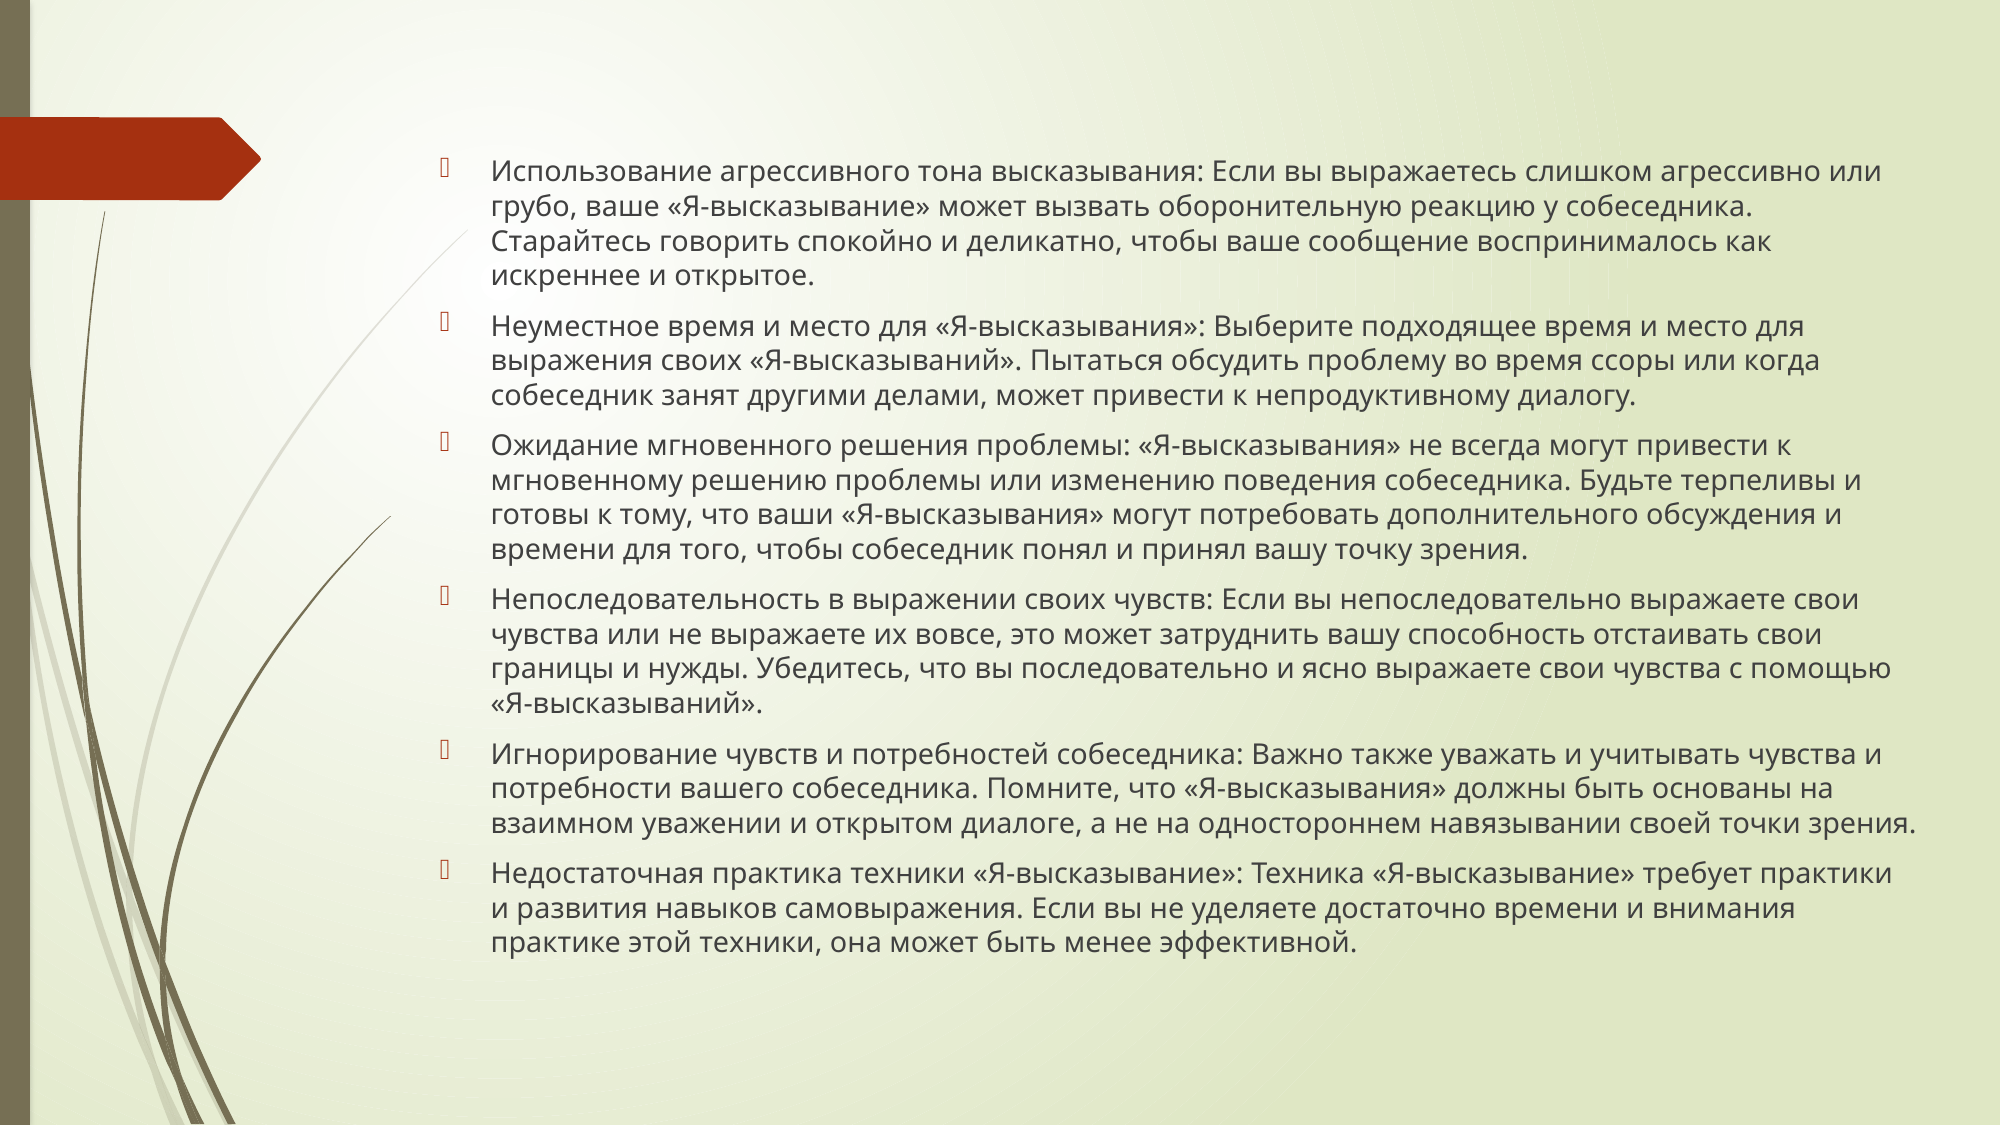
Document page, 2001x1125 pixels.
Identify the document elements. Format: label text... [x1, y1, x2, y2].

list Использование агрессивного тона высказывания: Если вы выражаетесь слишком агрессивно или грубо, ваше «Я-высказывание» может вызвать оборонительную реакцию у собеседника. Старайтесь говорить спокойно и деликатно, чтобы ваше сообщение воспринималось как искреннее и открытое. Неуместное время и место для «Я-высказывания»: Выберите подходящее время и место для выражения своих «Я-высказываний». Пытаться обсудить проблему во время ссоры или когда собеседник занят другими делами, может привести к непродуктивному диалогу. Ожидание мгновенного решения проблемы: «Я-высказывания» не всегда могут привести к мгновенному решению проблемы или изменению поведения собеседника. Будьте терпеливы и готовы к тому, что ваши «Я-высказывания» могут потребовать дополнительного обсуждения и времени для того, чтобы собеседник понял и принял вашу точку зрения. Непоследовательность в выражении своих чувств: Если вы непоследовательно выражаете свои чувства или не выражаете их вовсе, это может затруднить вашу способность отстаивать свои границы и нужды. Убедитесь, что вы последовательно и ясно выражаете свои чувства с помощью «Я-высказываний». Игнорирование чувств и потребностей собеседника: Важно также уважать и учитывать чувства и потребности вашего собеседника. Помните, что «Я-высказывания» должны быть основаны на взаимном уважении и открытом диалоге, а не на одностороннем навязывании своей точки зрения. Недостаточная практика техники «Я-высказывание»: Техника «Я-высказывание» требует практики и развития навыков самовыражения. Если вы не уделяете достаточно времени и внимания практике этой техники, она может быть менее эффективной. [424, 145, 1936, 970]
